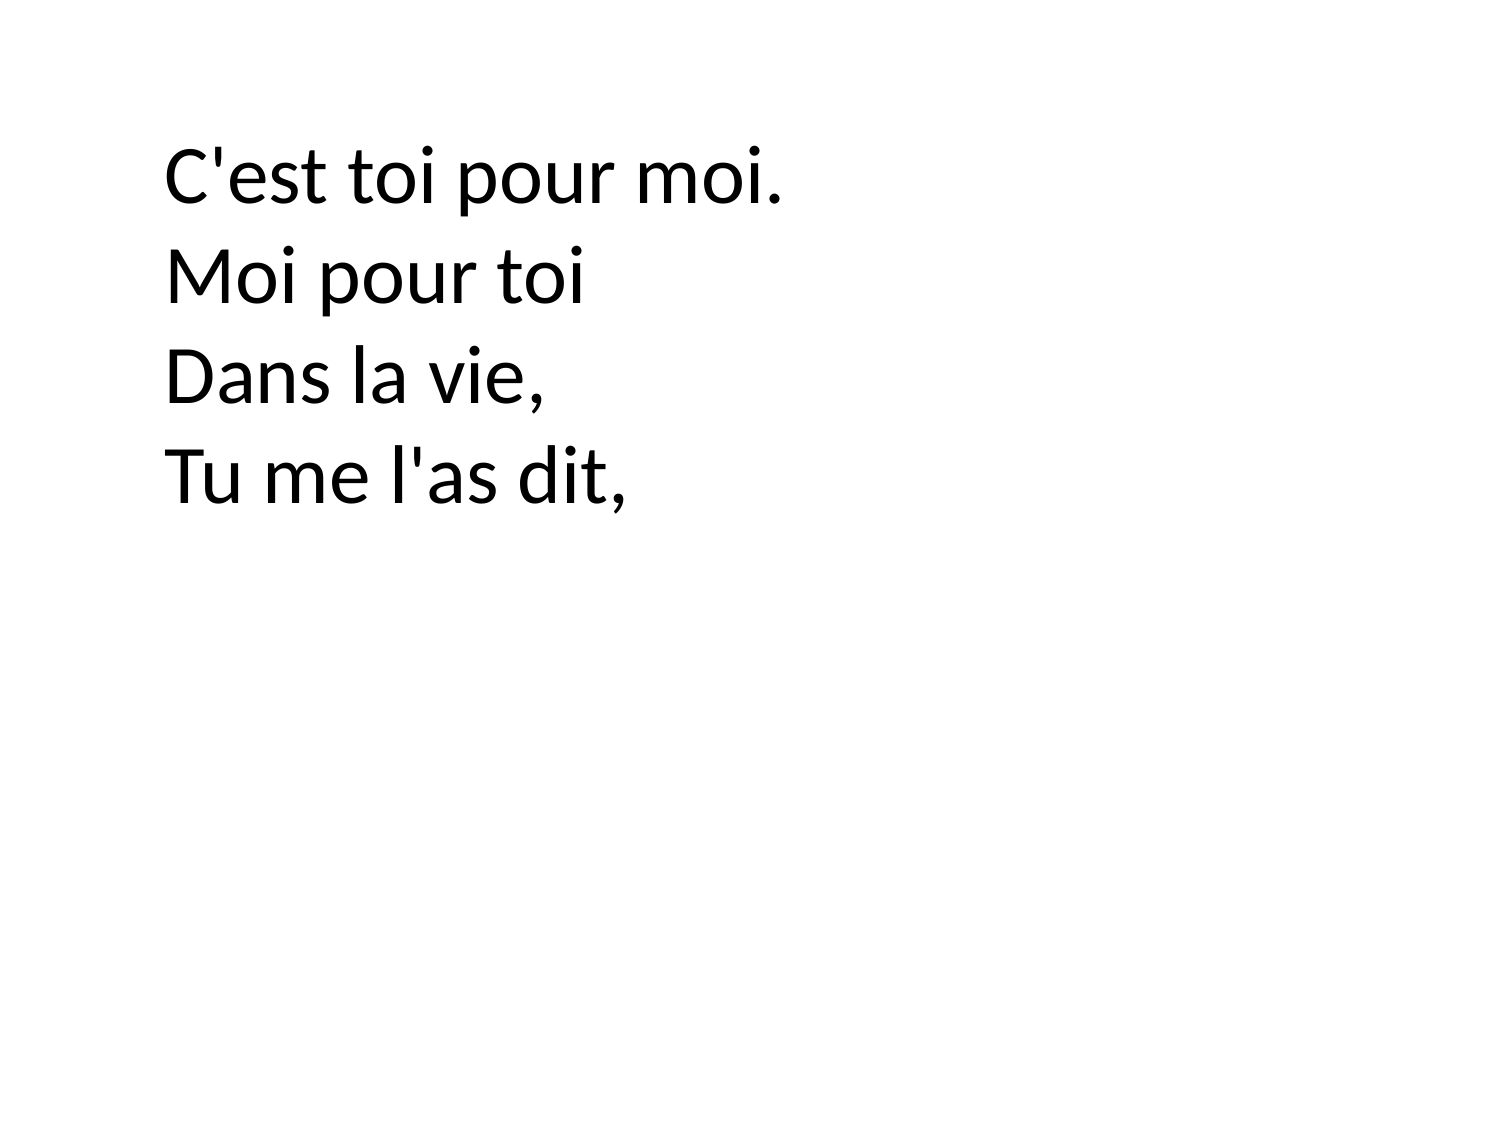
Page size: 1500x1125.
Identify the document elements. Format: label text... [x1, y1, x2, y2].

text_box C'est toi pour moi. Moi pour toi Dans la vie, Tu me l'as dit, [149, 112, 1500, 528]
